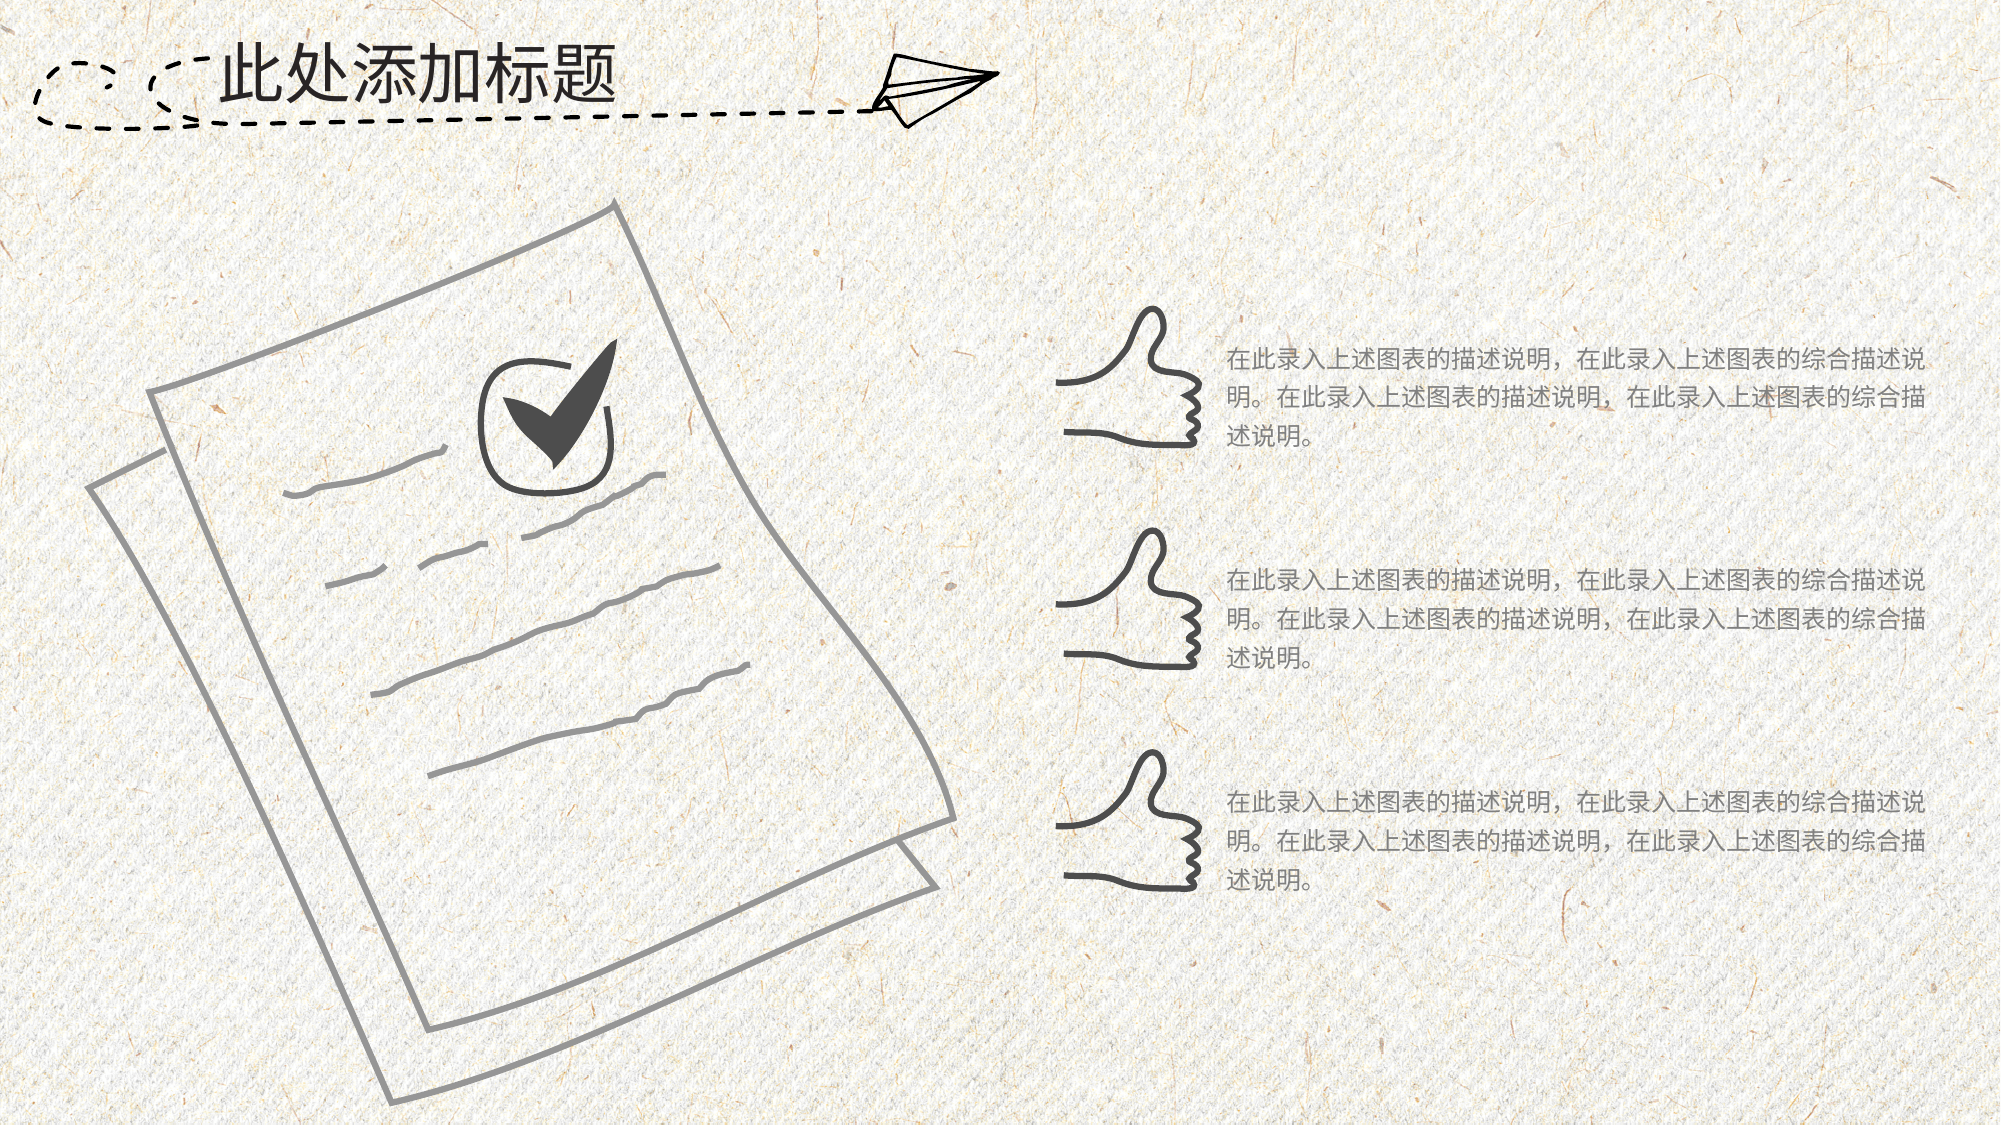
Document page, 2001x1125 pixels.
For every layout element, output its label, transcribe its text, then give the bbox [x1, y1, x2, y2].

picture [0, 0, 2001, 1125]
text_box [1055, 530, 1199, 667]
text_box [129, 232, 911, 1068]
text_box [1055, 752, 1199, 889]
text_box [1055, 308, 1199, 446]
text_box 在此录入上述图表的描述说明，在此录入上述图表的综合描述说明。在此录入上述图表的描述说明，在此录入上述图表的综合描述说明。 [1220, 549, 1944, 718]
text_box 在此录入上述图表的描述说明，在此录入上述图表的综合描述说明。在此录入上述图表的描述说明，在此录入上述图表的综合描述说明。 [1220, 771, 1944, 940]
text_box 在此录入上述图表的描述说明，在此录入上述图表的综合描述说明。在此录入上述图表的描述说明，在此录入上述图表的综合描述说明。 [1220, 327, 1944, 496]
